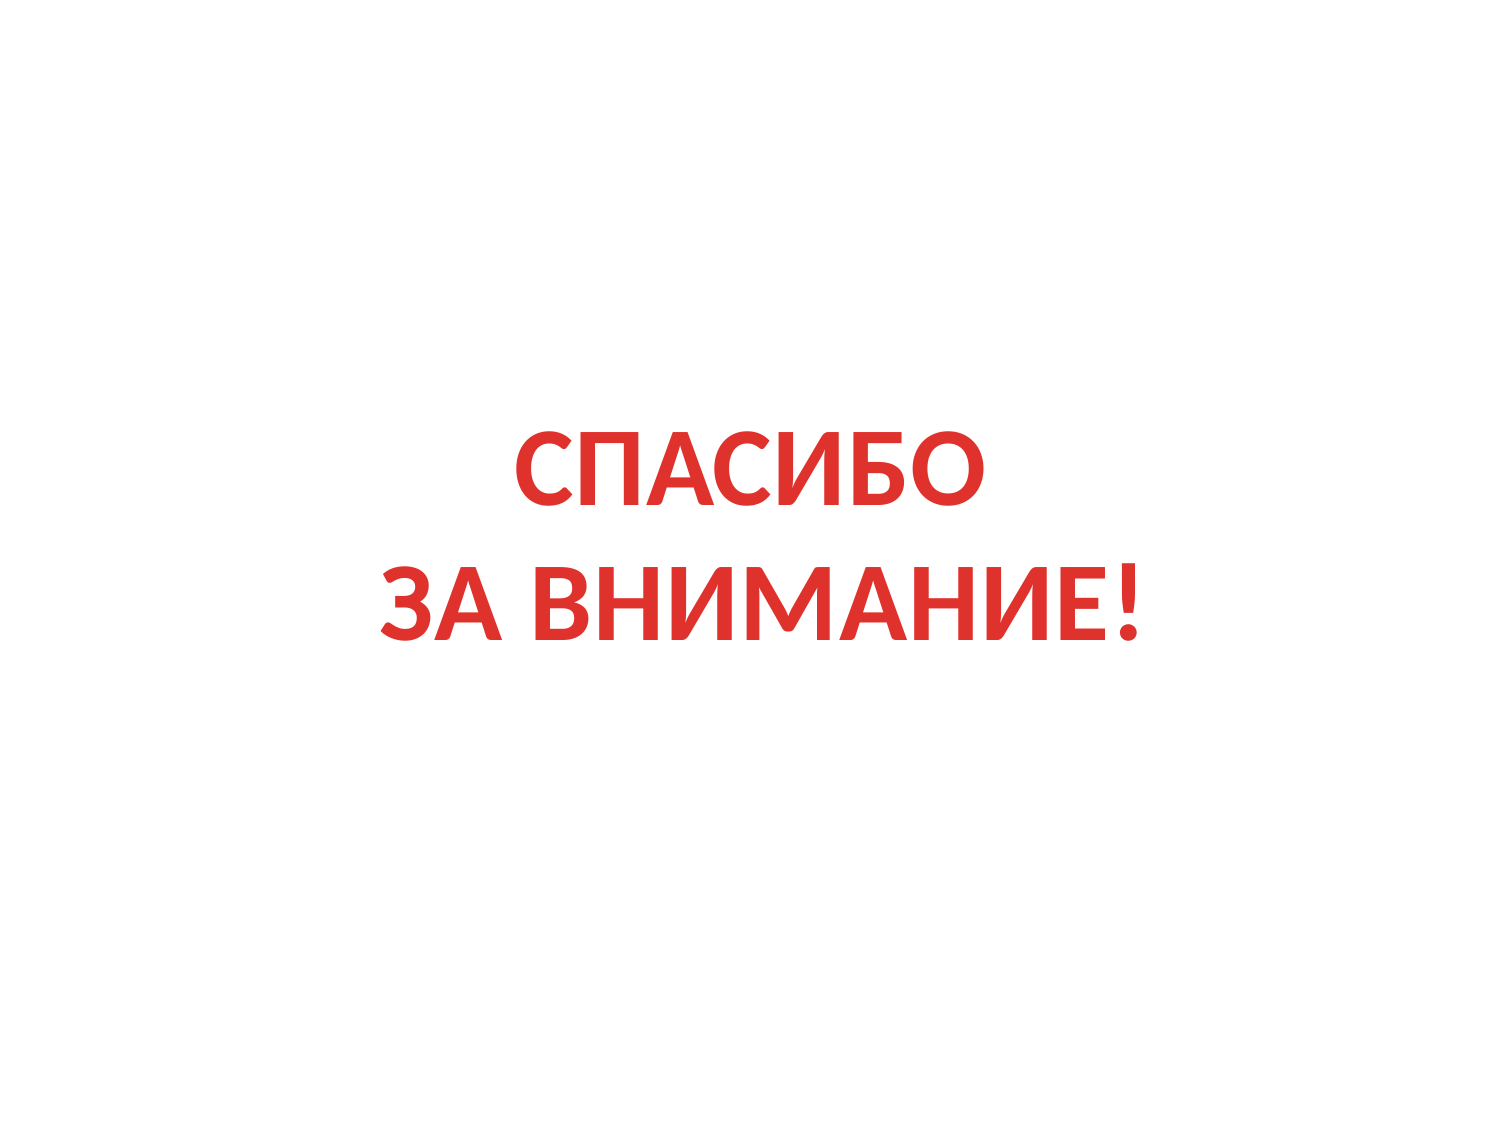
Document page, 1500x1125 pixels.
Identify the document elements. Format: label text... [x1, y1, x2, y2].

text_box СПАСИБО ЗА ВНИМАНИЕ! [364, 385, 1164, 671]
